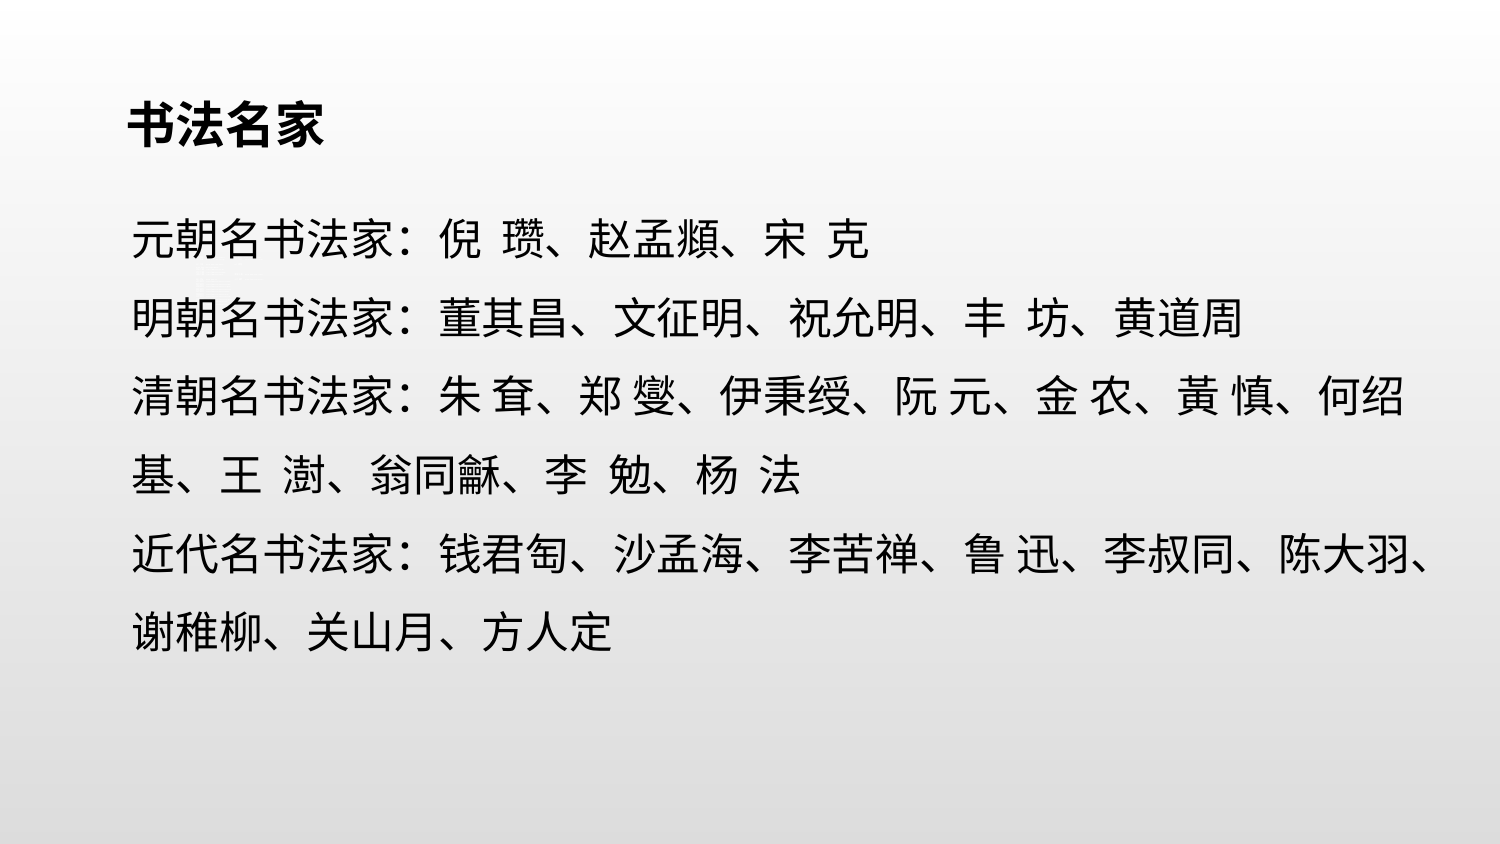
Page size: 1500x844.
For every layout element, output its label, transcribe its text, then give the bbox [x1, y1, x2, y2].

text_box 元朝名书法家：倪 瓒、赵孟頫、宋 克 明朝名书法家：董其昌、文征明、祝允明、丰 坊、黄道周 清朝名书法家：朱 耷、郑 燮、伊秉绶、阮 元、金 农、黃 慎、何绍基、王 澍、翁同龢、李 勉、杨 法 近代名书法家：钱君匋、沙孟海、李苦禅、鲁 迅、李叔同、陈大羽、谢稚柳、关山月、方人定 [120, 179, 1471, 664]
text_box 书法名家 [113, 88, 551, 160]
